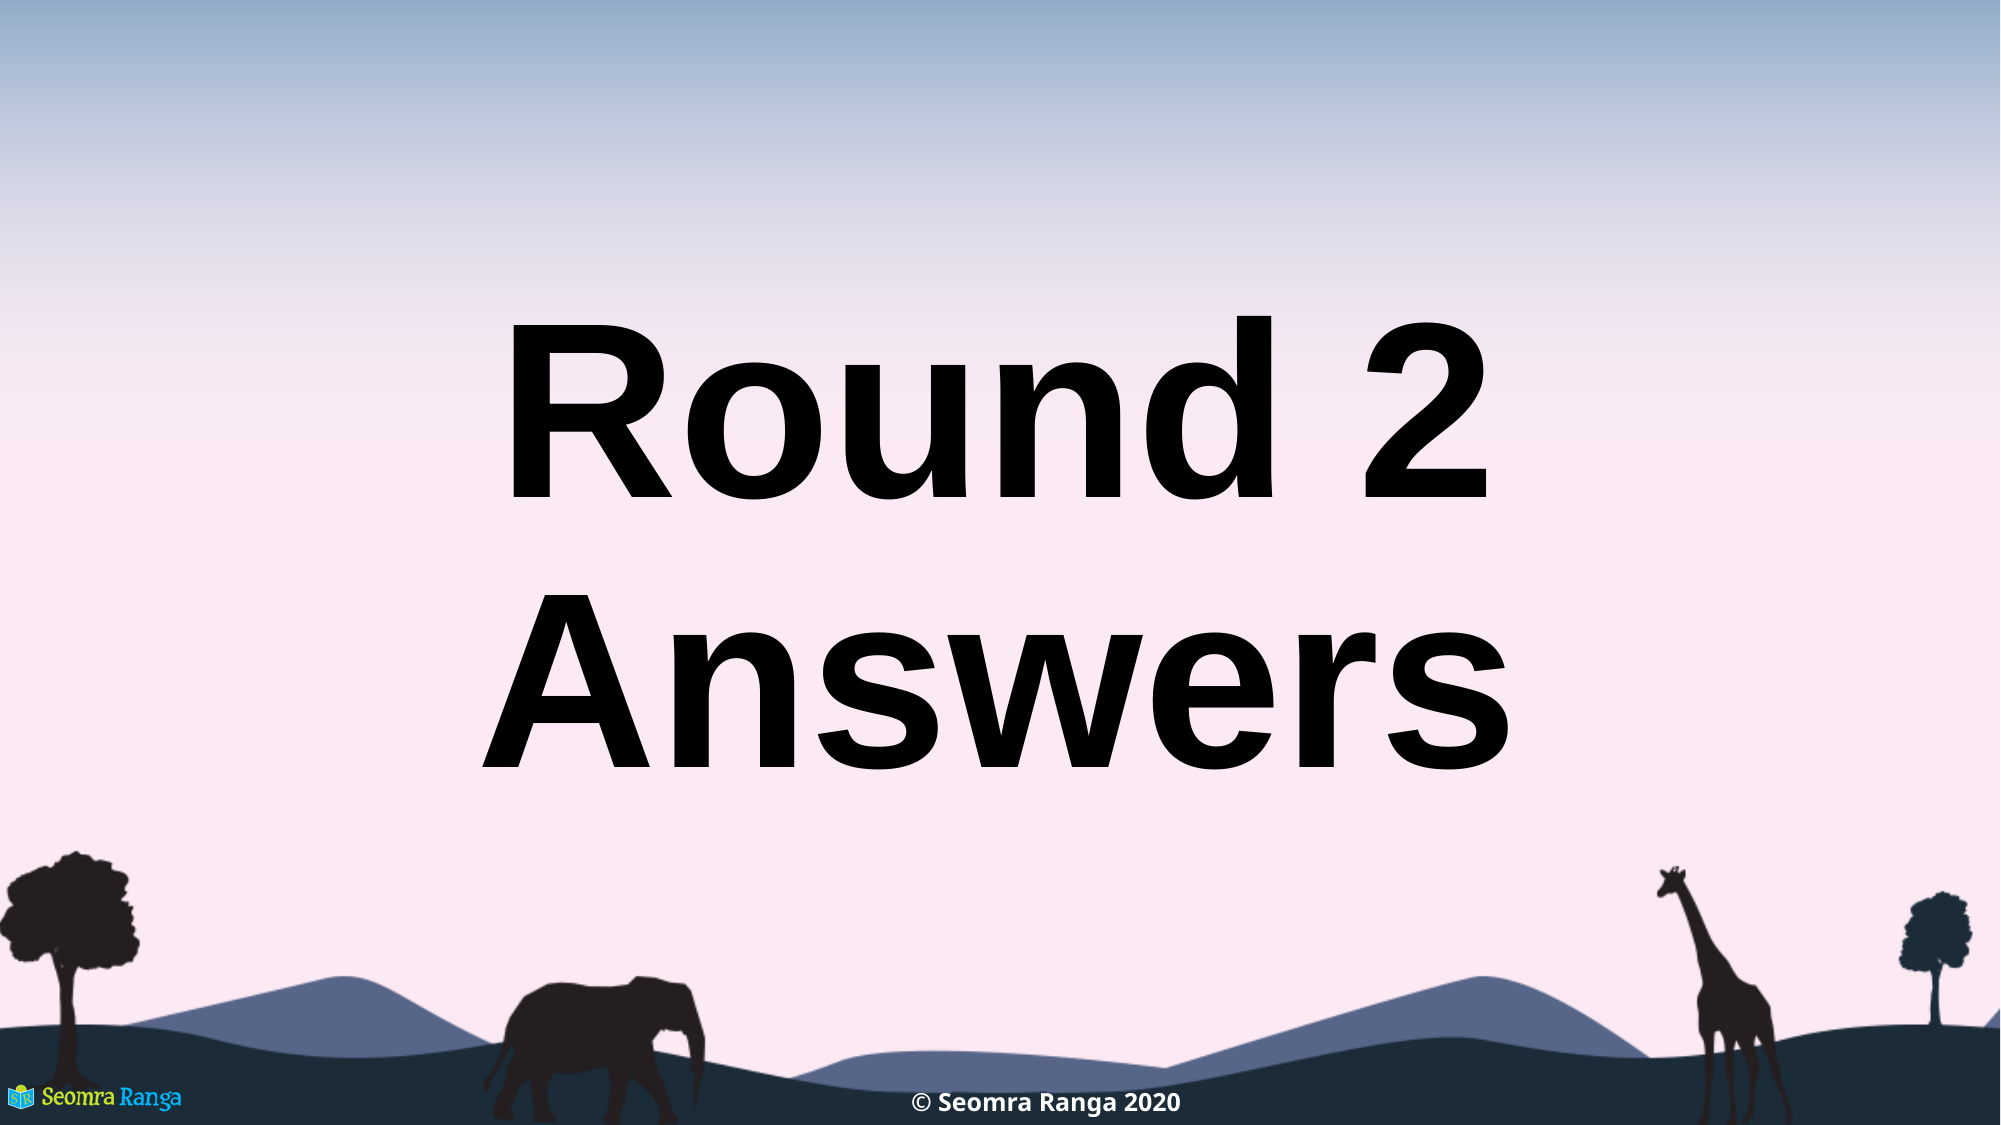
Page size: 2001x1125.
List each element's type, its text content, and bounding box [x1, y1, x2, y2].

text_box © Seomra Ranga 2020 www.seomraranga.com [762, 1079, 1330, 1125]
list Round 2 Answers [135, 173, 1861, 893]
picture [0, 0, 2001, 1125]
